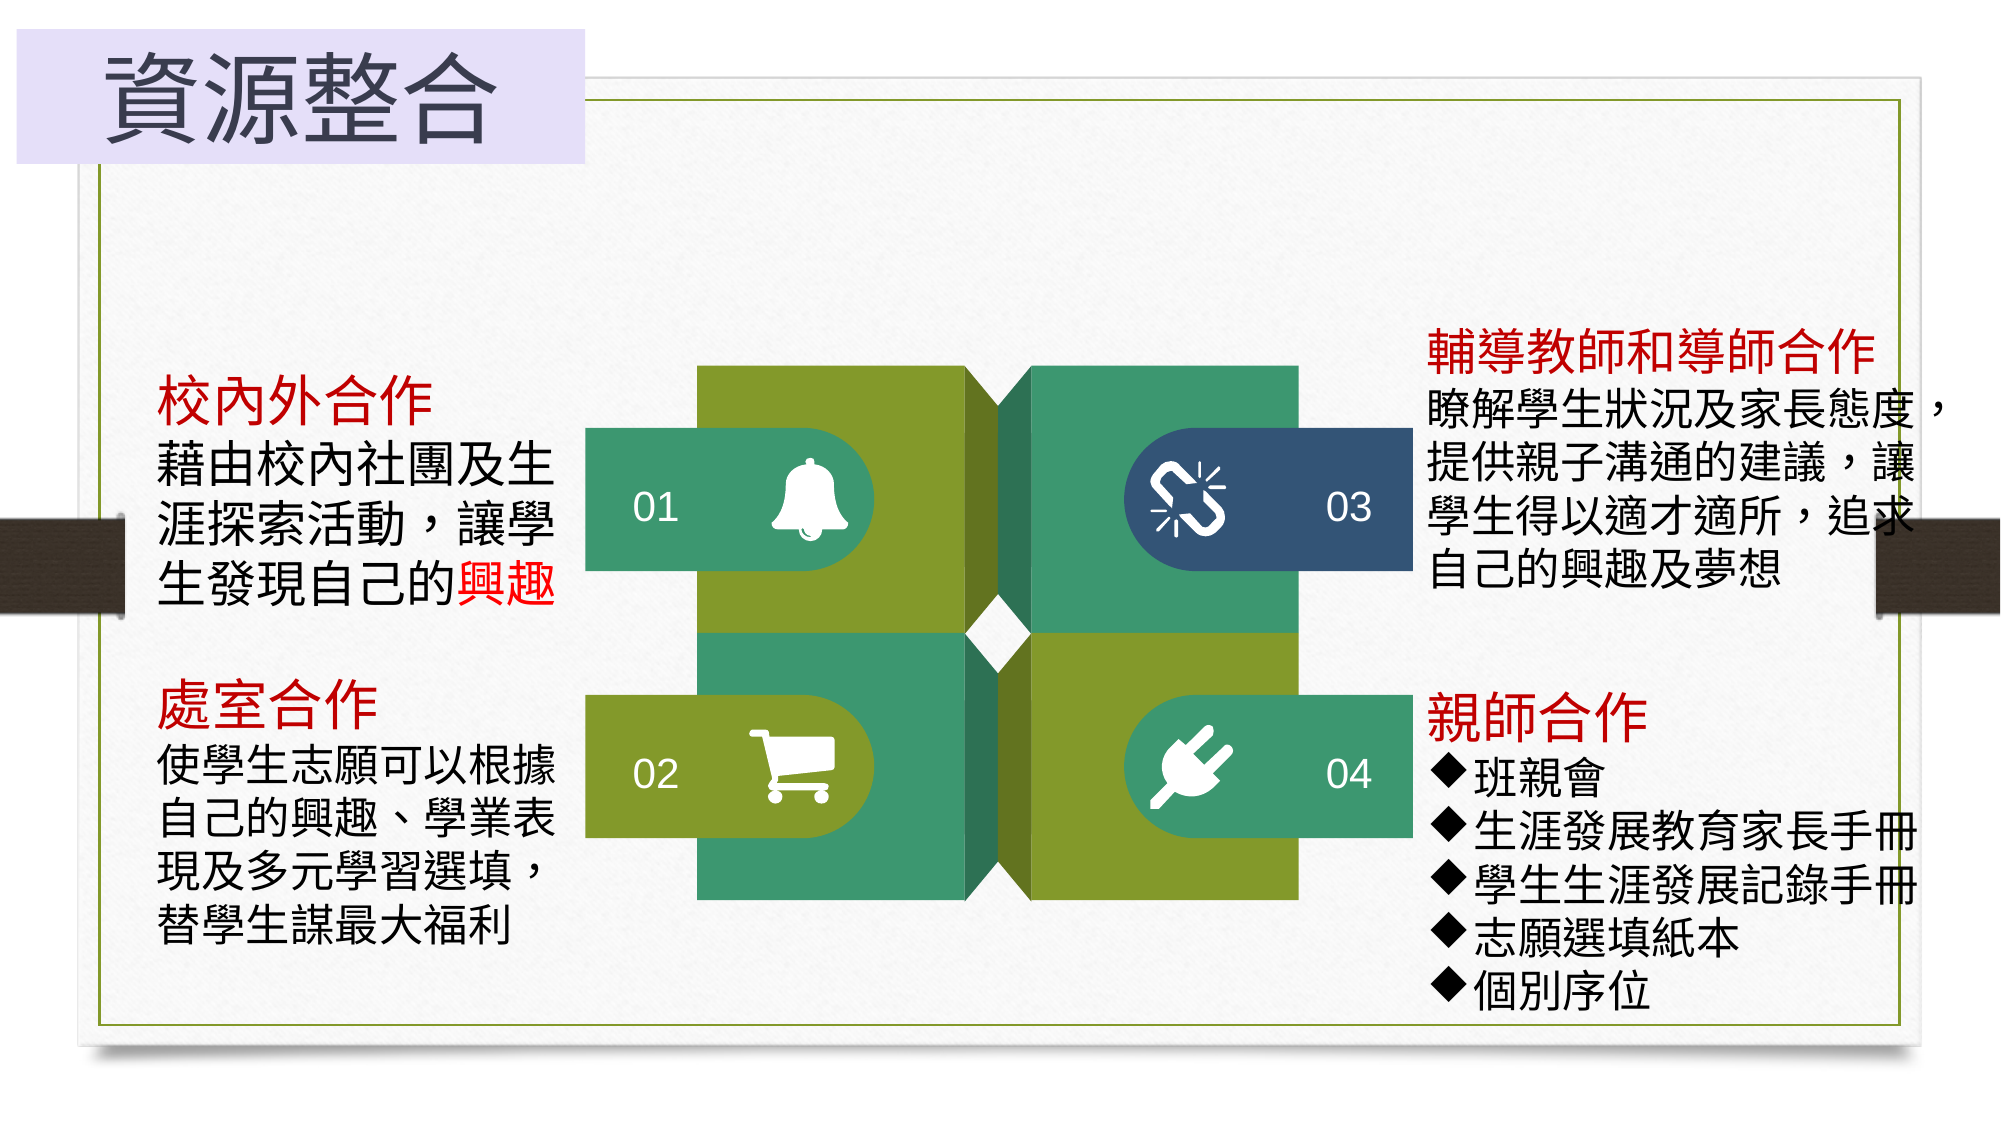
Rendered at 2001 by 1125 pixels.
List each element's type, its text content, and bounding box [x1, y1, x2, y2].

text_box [997, 365, 1300, 632]
text_box 01 [613, 472, 696, 527]
picture [0, 0, 2001, 1125]
text_box 03 [1307, 472, 1392, 527]
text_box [696, 632, 997, 902]
text_box 04 [1307, 739, 1392, 794]
text_box 校內外合作 藉由校內社團及生涯探索活動，讓學生發現自己的興趣 [156, 365, 557, 613]
text_box [584, 426, 696, 573]
text_box 02 [613, 739, 696, 794]
text_box 親師合作 班親會 生涯發展教育家長手冊 學生生涯發展記錄手冊 志願選填紙本 個別序位 [1426, 669, 1953, 1081]
text_box [584, 693, 696, 840]
text_box [1300, 426, 1415, 573]
text_box 輔導教師和導師合作 瞭解學生狀況及家長態度，提供親子溝通的建議，讓學生得以適才適所，追求自己的興趣及夢想 [1426, 320, 1953, 595]
text_box [1300, 693, 1415, 840]
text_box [696, 365, 997, 632]
text_box 處室合作 使學生志願可以根據自己的興趣、學業表現及多元學習選填，替學生謀最大福利 [156, 669, 575, 950]
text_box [997, 632, 1300, 902]
text_box 資源整合 [16, 29, 586, 164]
